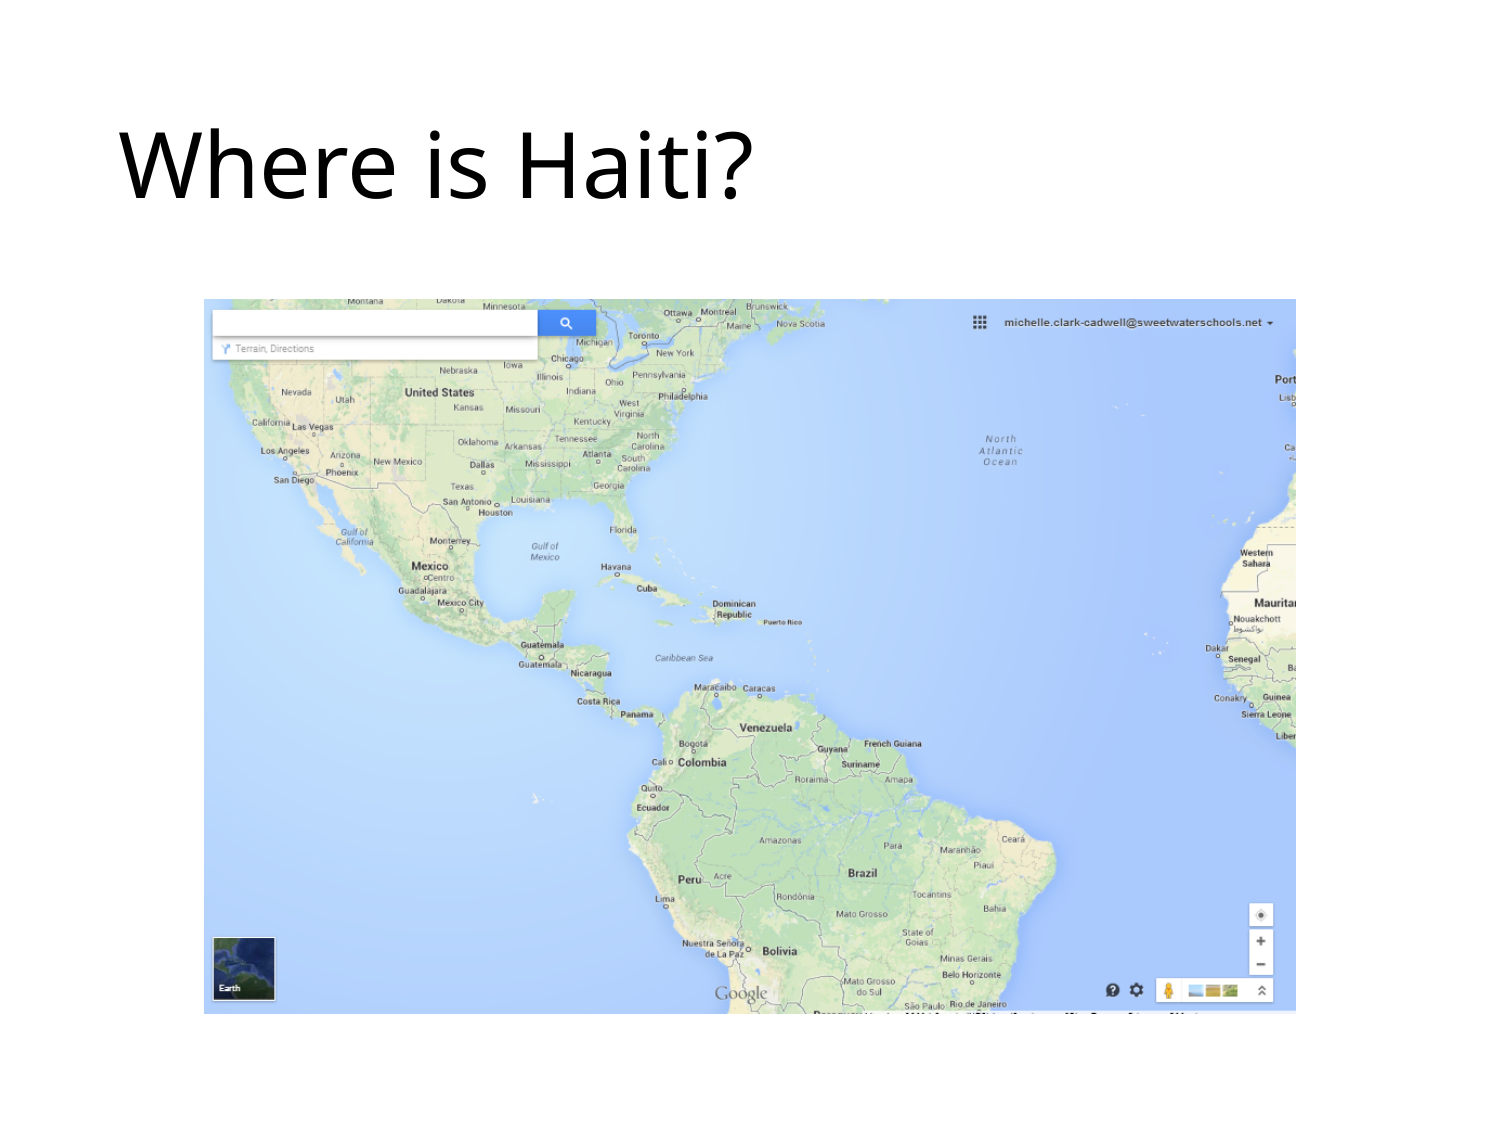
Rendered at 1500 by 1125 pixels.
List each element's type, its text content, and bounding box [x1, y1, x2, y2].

title Where is Haiti? [103, 59, 1397, 278]
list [204, 299, 1296, 1014]
